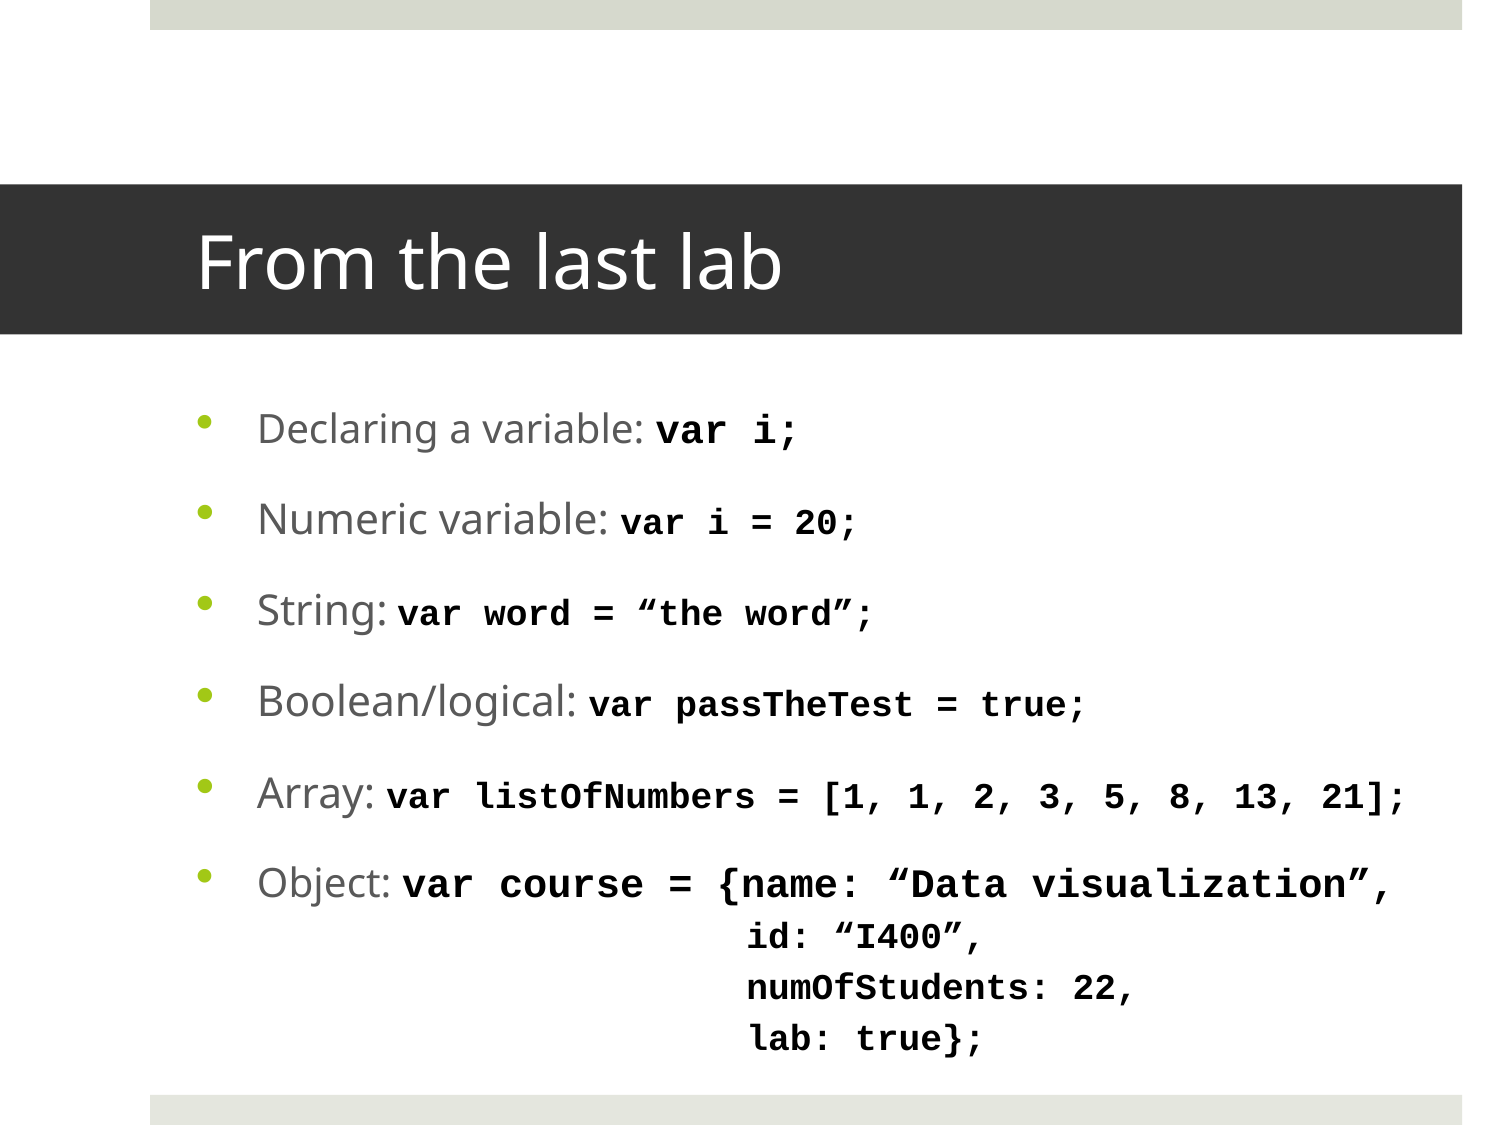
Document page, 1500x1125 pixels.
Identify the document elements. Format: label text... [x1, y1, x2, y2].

list Declaring a variable: var i; Numeric variable: var i = 20; String: var word = “the word”; Boolean/logical: var passTheTest = true; Array: var listOfNumbers = [1, 1, 2, 3, 5, 8, 13, 21]; Object: var course = {name: “Data visualization”, id: “I400”, numOfStudents: 22, lab: true}; [182, 395, 1432, 1075]
title From the last lab [0, 184, 1463, 335]
